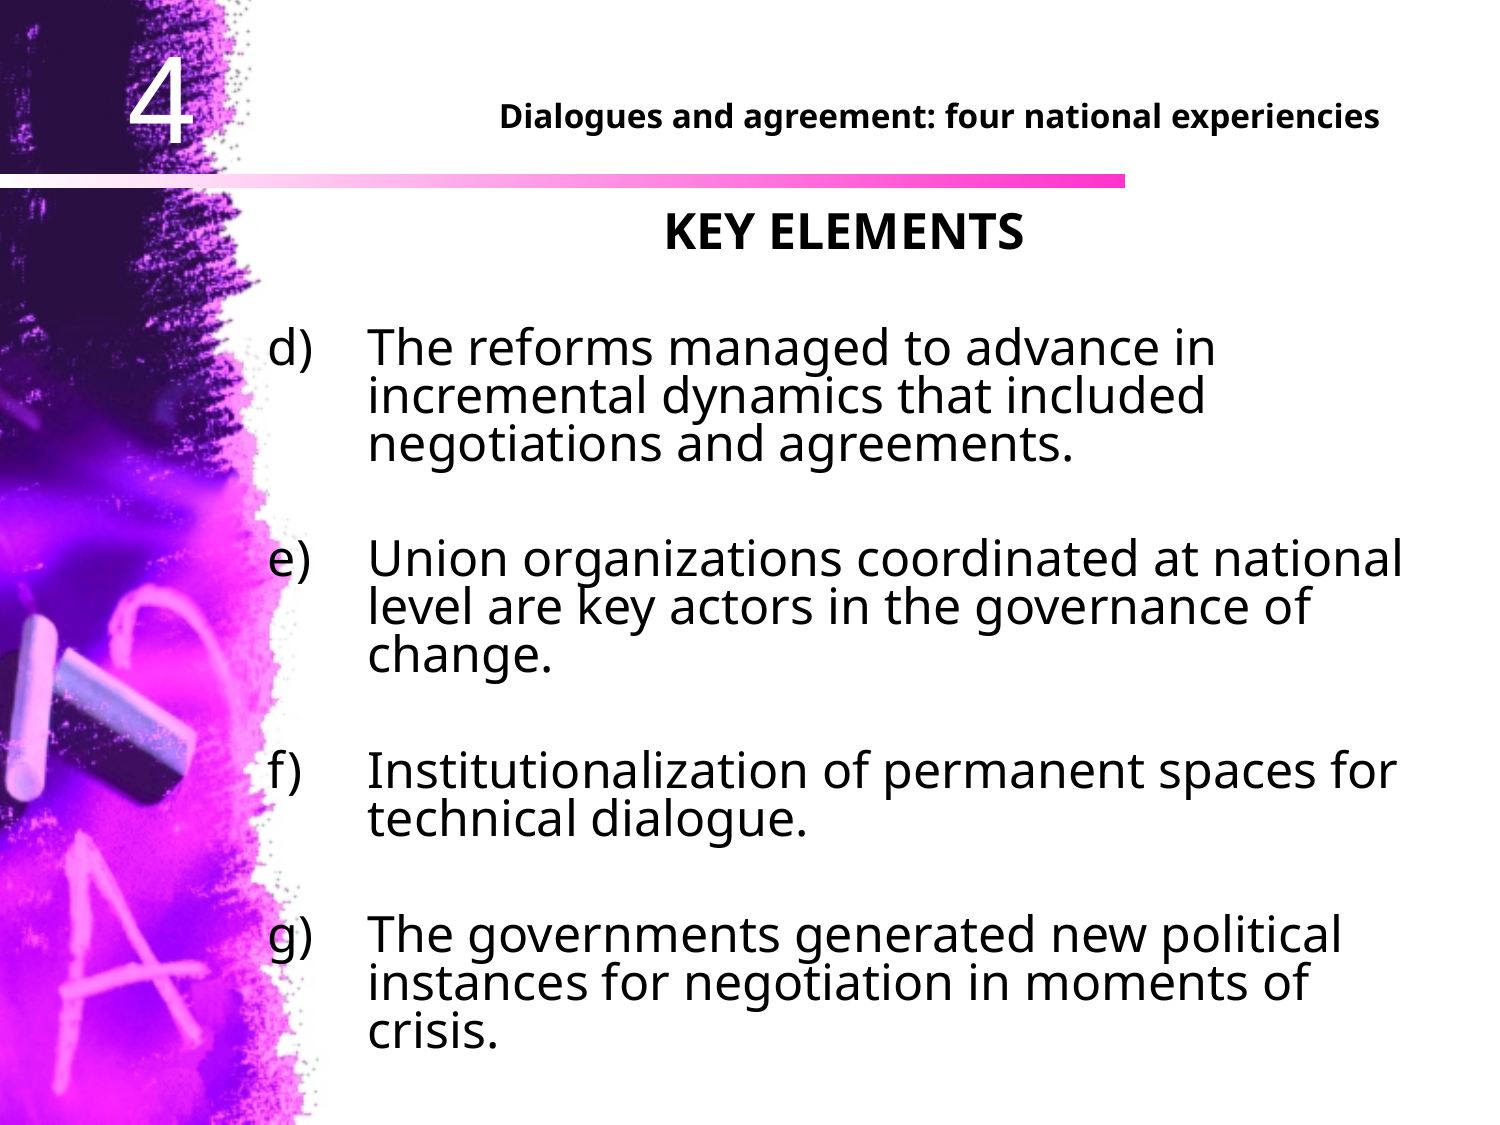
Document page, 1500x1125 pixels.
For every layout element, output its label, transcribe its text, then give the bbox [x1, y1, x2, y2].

list KEY ELEMENTS The reforms managed to advance in incremental dynamics that included negotiations and agreements. Union organizations coordinated at national level are key actors in the governance of change. Institutionalization of permanent spaces for technical dialogue. The governments generated new political instances for negotiation in moments of crisis. [252, 203, 1450, 1078]
picture [0, 0, 1500, 175]
picture [0, 187, 1500, 1125]
title Dialogues and agreement: four national experiencies [274, 24, 1500, 213]
